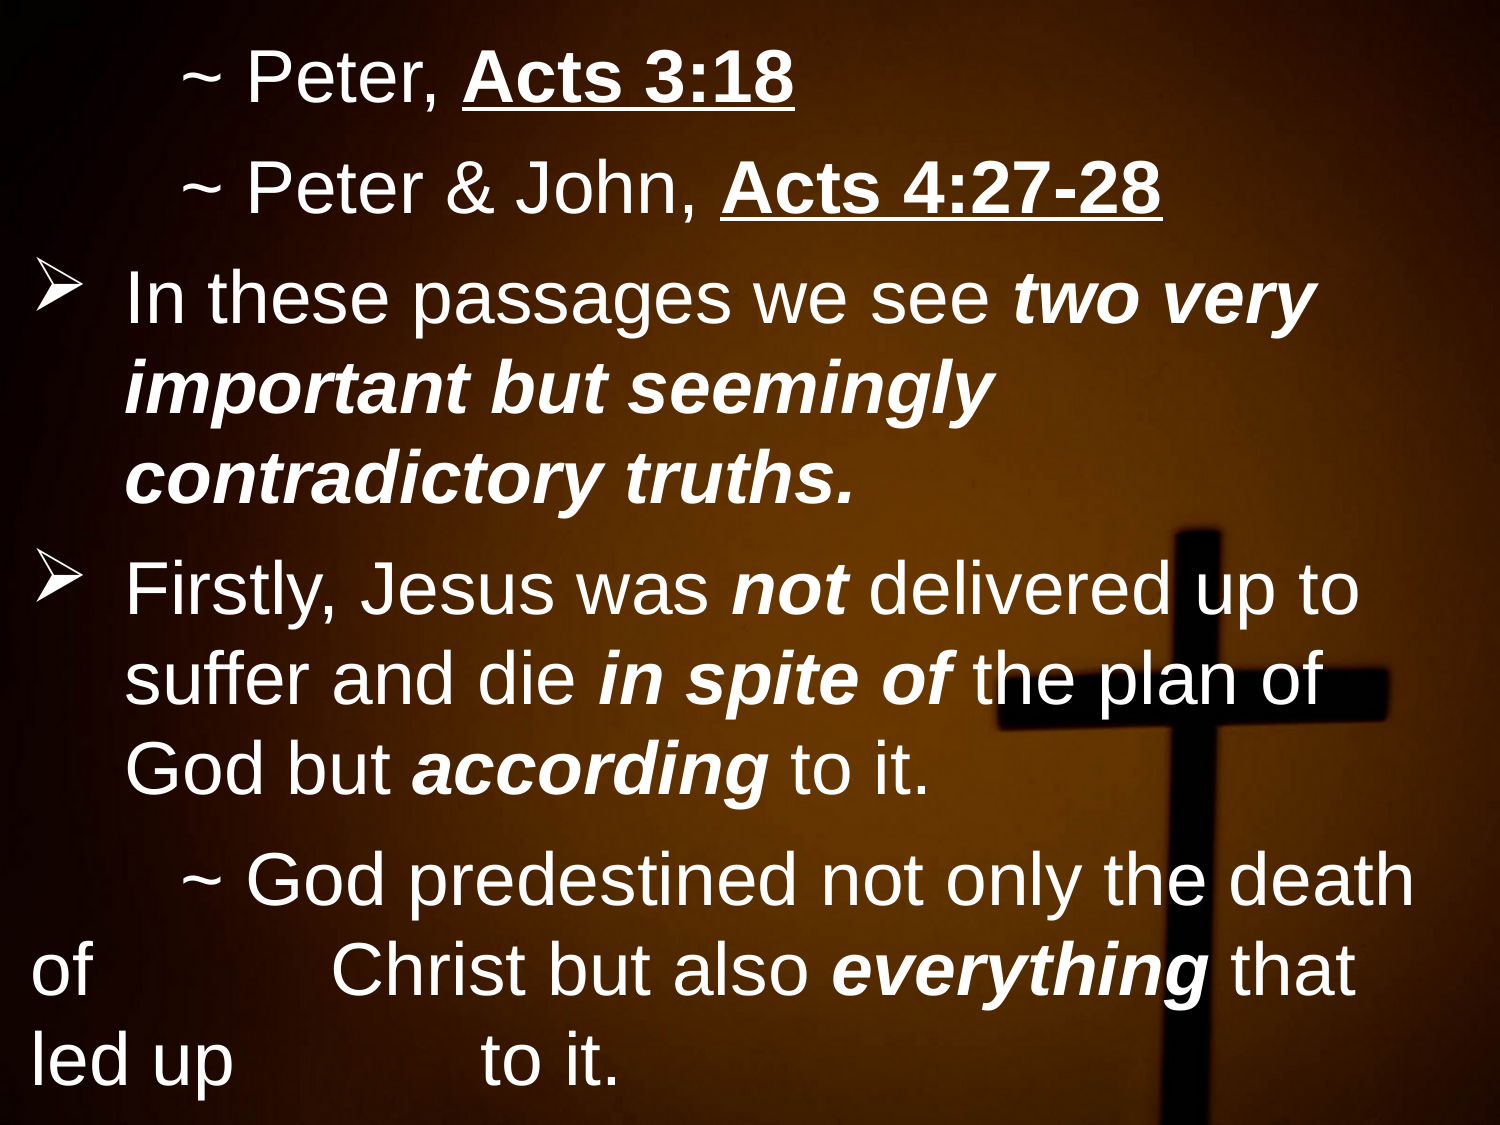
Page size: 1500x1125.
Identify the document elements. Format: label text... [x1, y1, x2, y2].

picture [0, 0, 1500, 1125]
subtitle ~ Peter, Acts 3:18 ~ Peter & John, Acts 4:27-28 In these passages we see two very important but seemingly contradictory truths. Firstly, Jesus was not delivered up to suffer and die in spite of the plan of God but according to it. ~ God predestined not only the death of Christ but also everything that led up to it. [15, 19, 1483, 1110]
